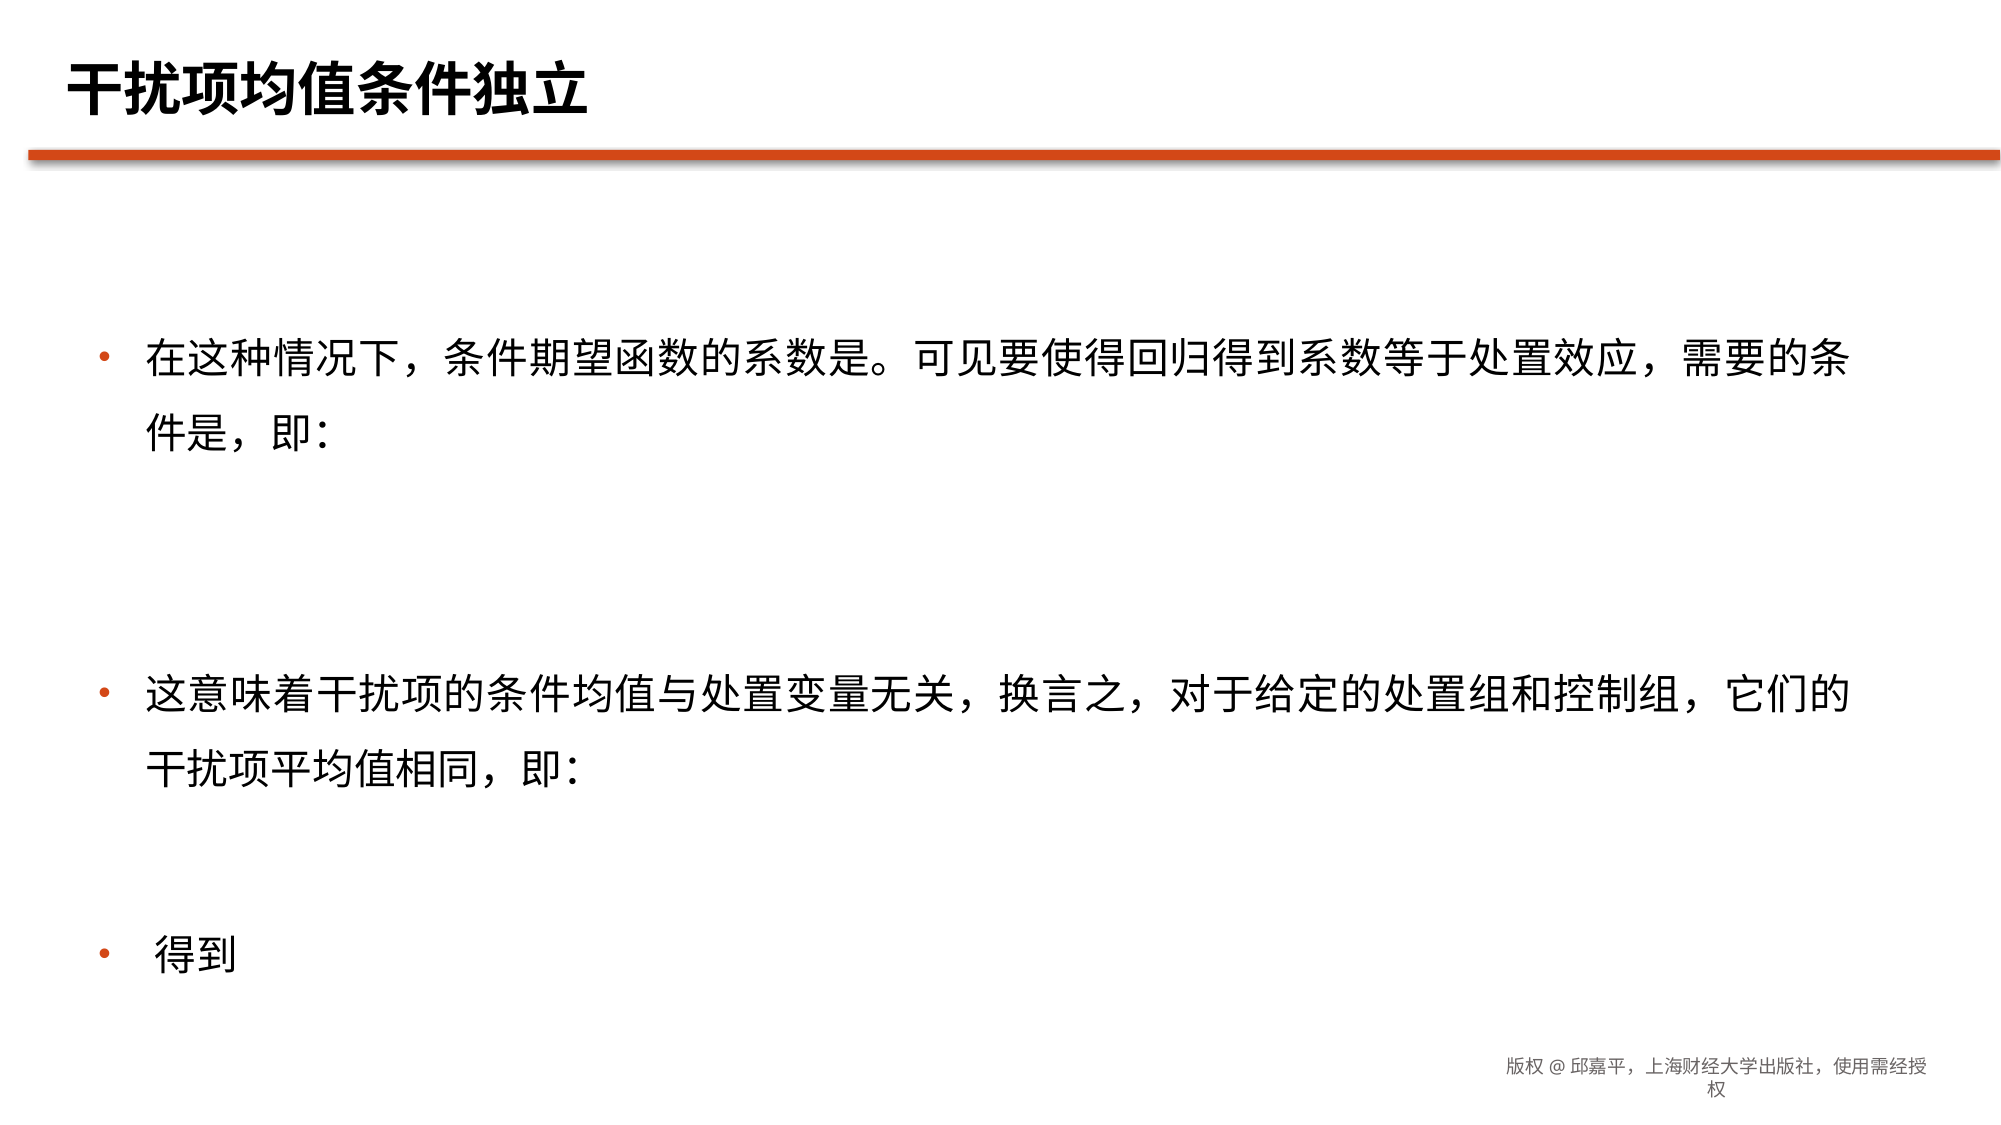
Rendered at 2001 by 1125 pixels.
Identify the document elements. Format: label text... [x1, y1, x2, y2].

footer 版权@邱嘉平，上海财经大学出版社，使用需经授权 [1483, 1046, 1950, 1109]
title 干扰项均值条件独立 [50, 50, 1825, 138]
